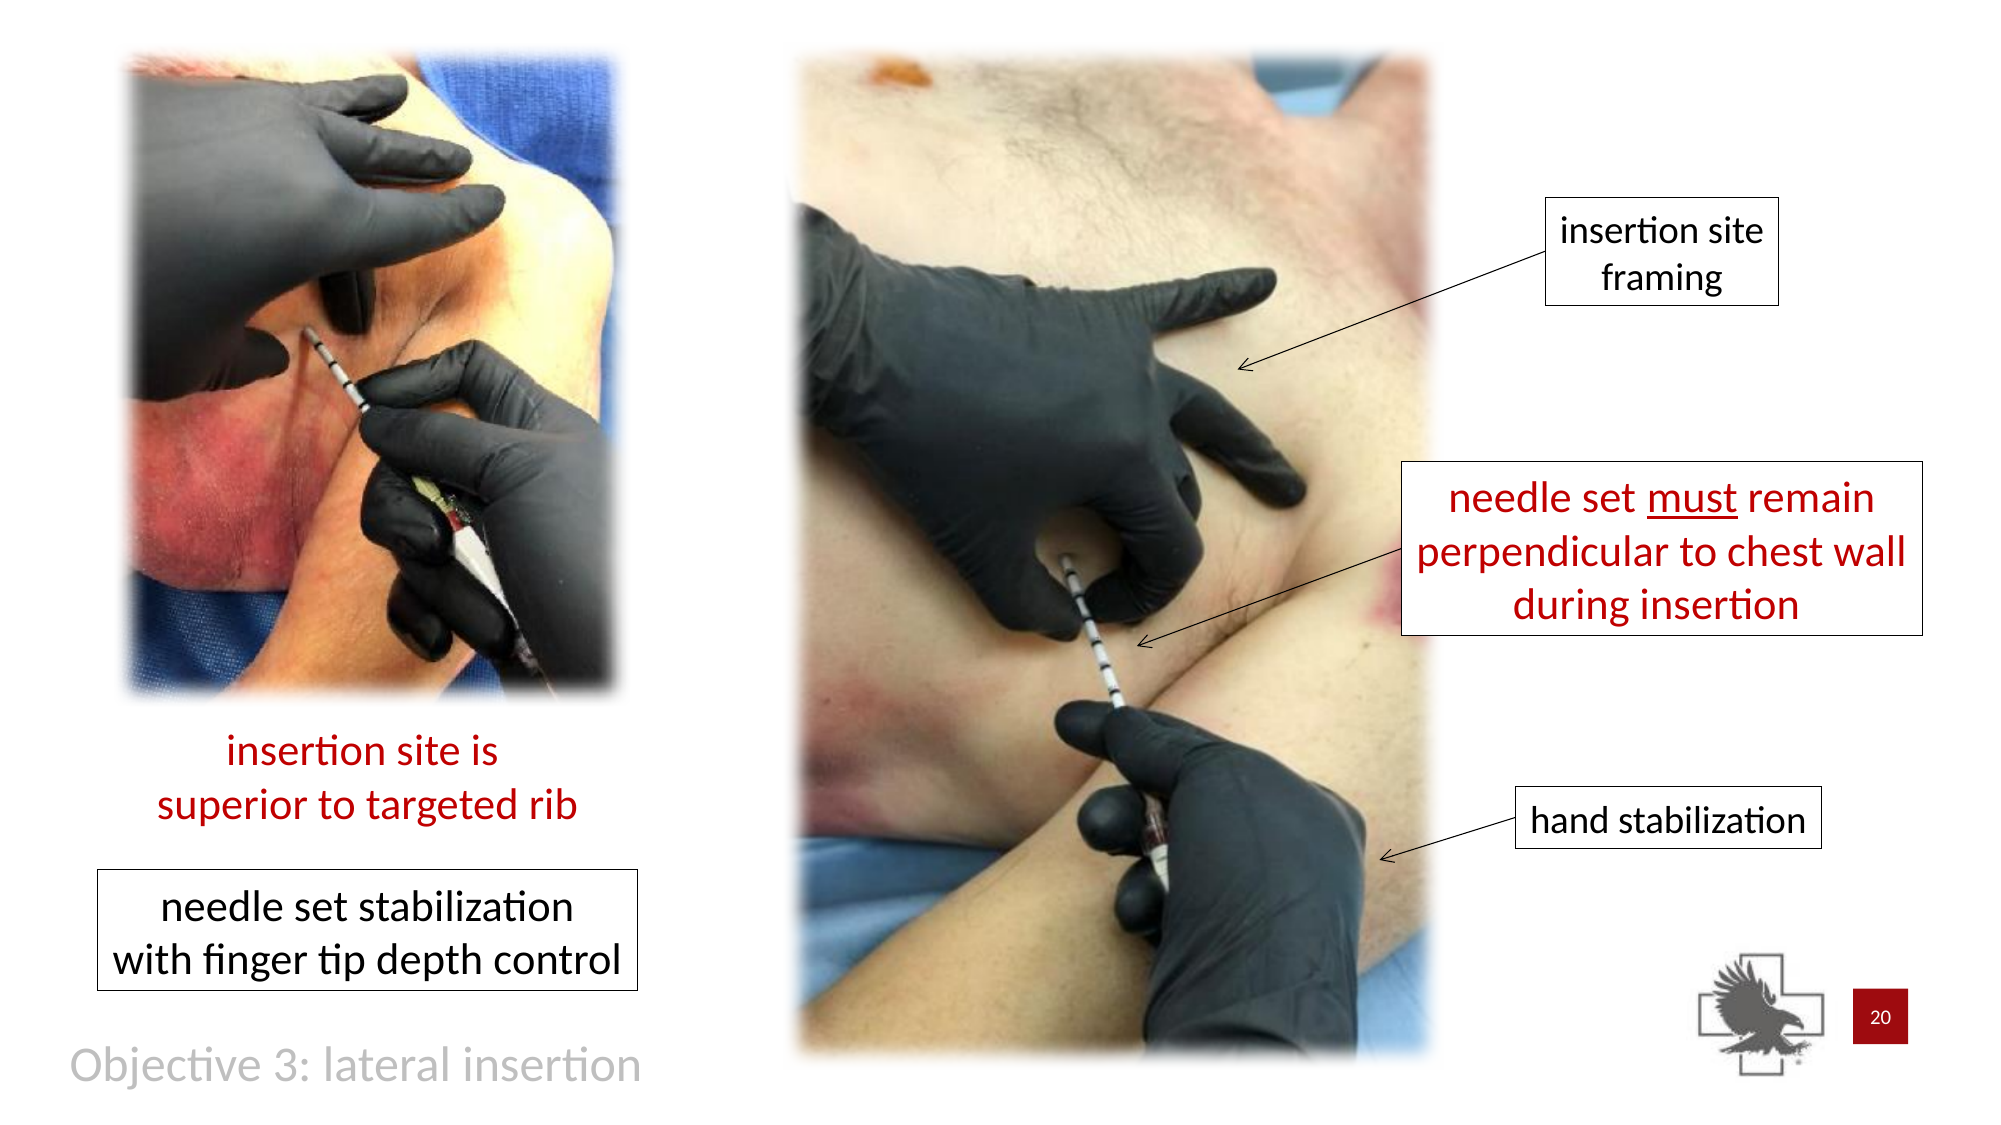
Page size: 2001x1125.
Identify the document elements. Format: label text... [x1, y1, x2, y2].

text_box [1136, 549, 1400, 647]
picture [782, 42, 1444, 1070]
text_box insertion site framing [1545, 197, 1779, 306]
picture [1686, 939, 1842, 1089]
text_box Objective 3: lateral insertion [54, 1024, 689, 1100]
slide_number 20 [1853, 988, 1909, 1045]
picture [39, 72, 704, 678]
text_box insertion site is superior to targeted rib [106, 713, 629, 836]
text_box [1379, 817, 1514, 860]
text_box needle set must remain perpendicular to chest wall during insertion [1444, 461, 1923, 636]
text_box hand stabilization [1515, 786, 1822, 849]
text_box needle set stabilization with finger tip depth control [97, 869, 638, 991]
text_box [1237, 252, 1544, 370]
